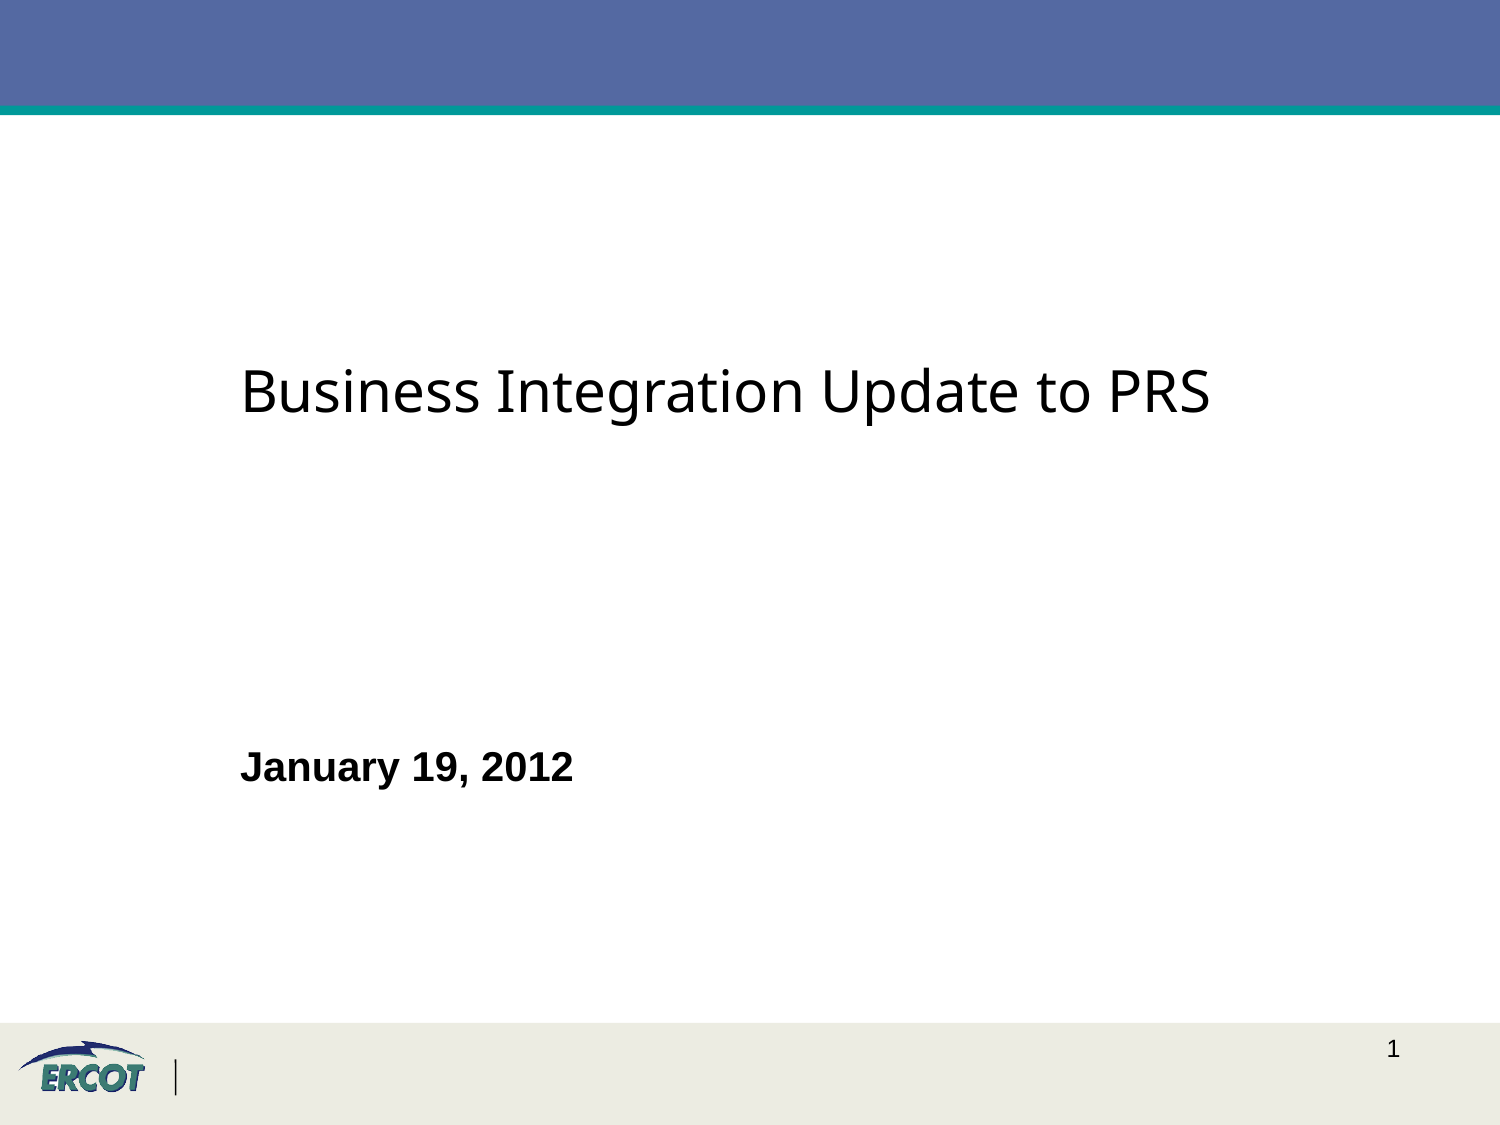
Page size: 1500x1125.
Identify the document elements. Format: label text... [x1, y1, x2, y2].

text_box Business Integration Update to PRS [224, 287, 1413, 491]
picture [10, 1031, 151, 1111]
text_box January 19, 2012 [225, 587, 1375, 900]
